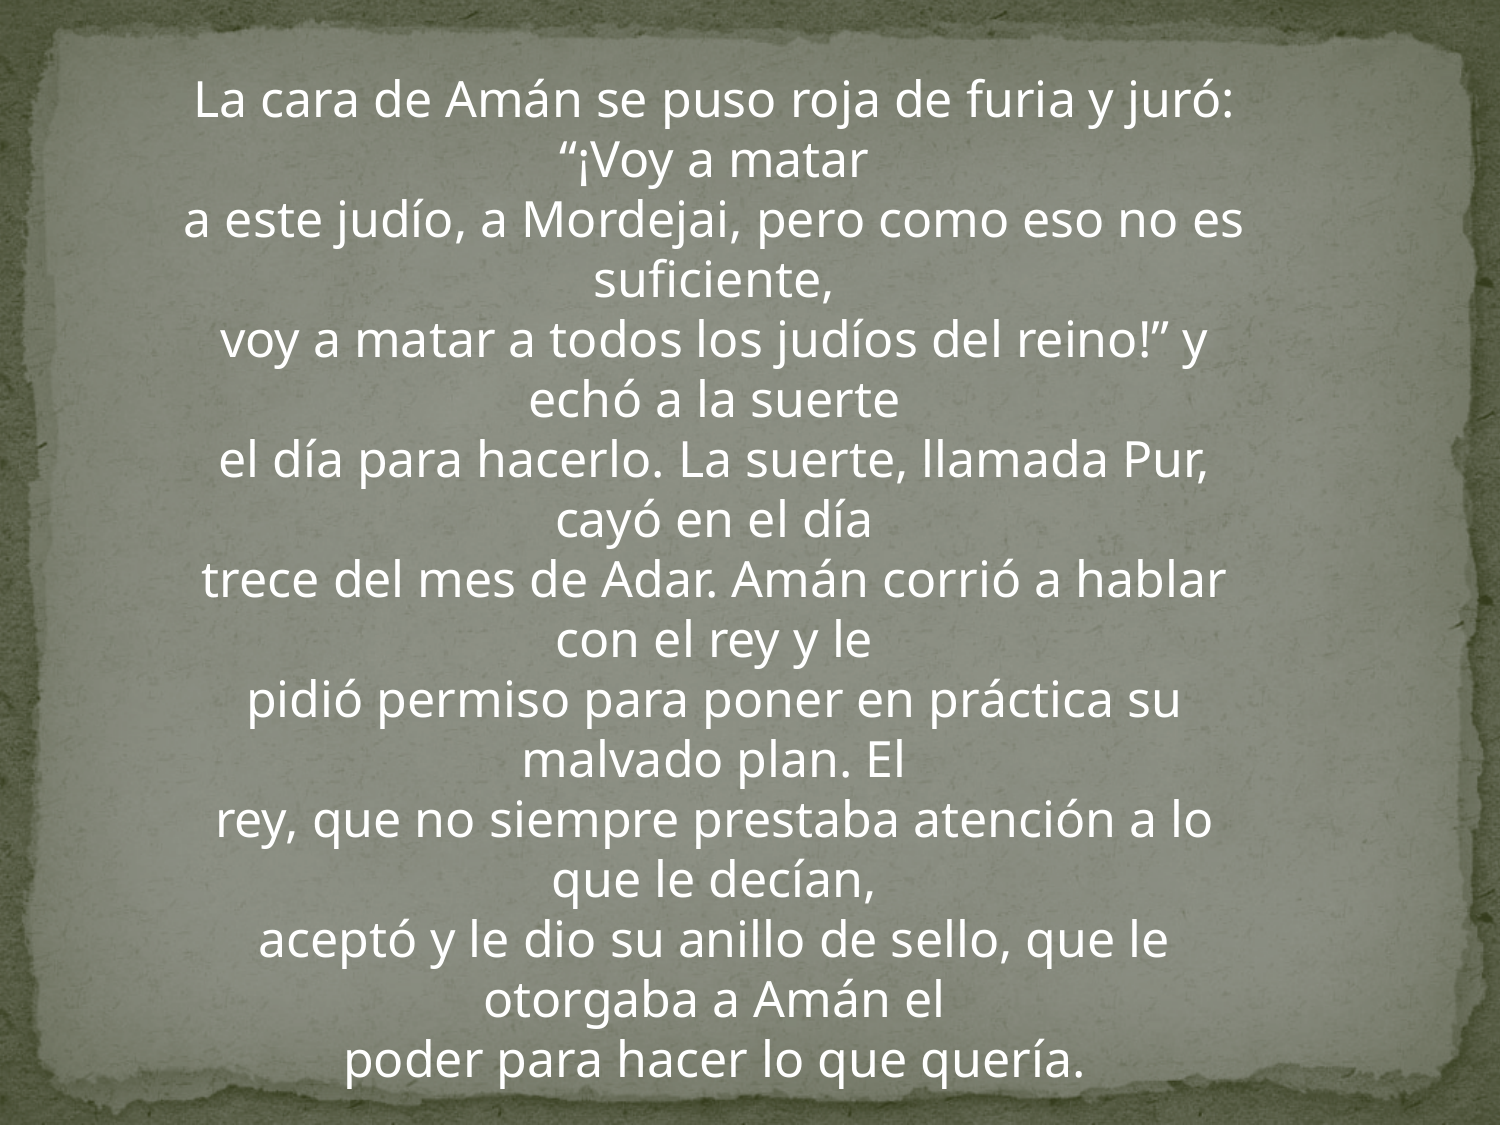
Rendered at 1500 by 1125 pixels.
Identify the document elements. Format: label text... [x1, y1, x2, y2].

text_box La cara de Amán se puso roja de furia y juró: “¡Voy a matar a este judío, a Mordejai, pero como eso no es suficiente, voy a matar a todos los judíos del reino!” y echó a la suerte el día para hacerlo. La suerte, llamada Pur, cayó en el día trece del mes de Adar. Amán corrió a hablar con el rey y le pidió permiso para poner en práctica su malvado plan. El rey, que no siempre prestaba atención a lo que le decían, aceptó y le dio su anillo de sello, que le otorgaba a Amán el poder para hacer lo que quería. [159, 0, 1270, 1095]
